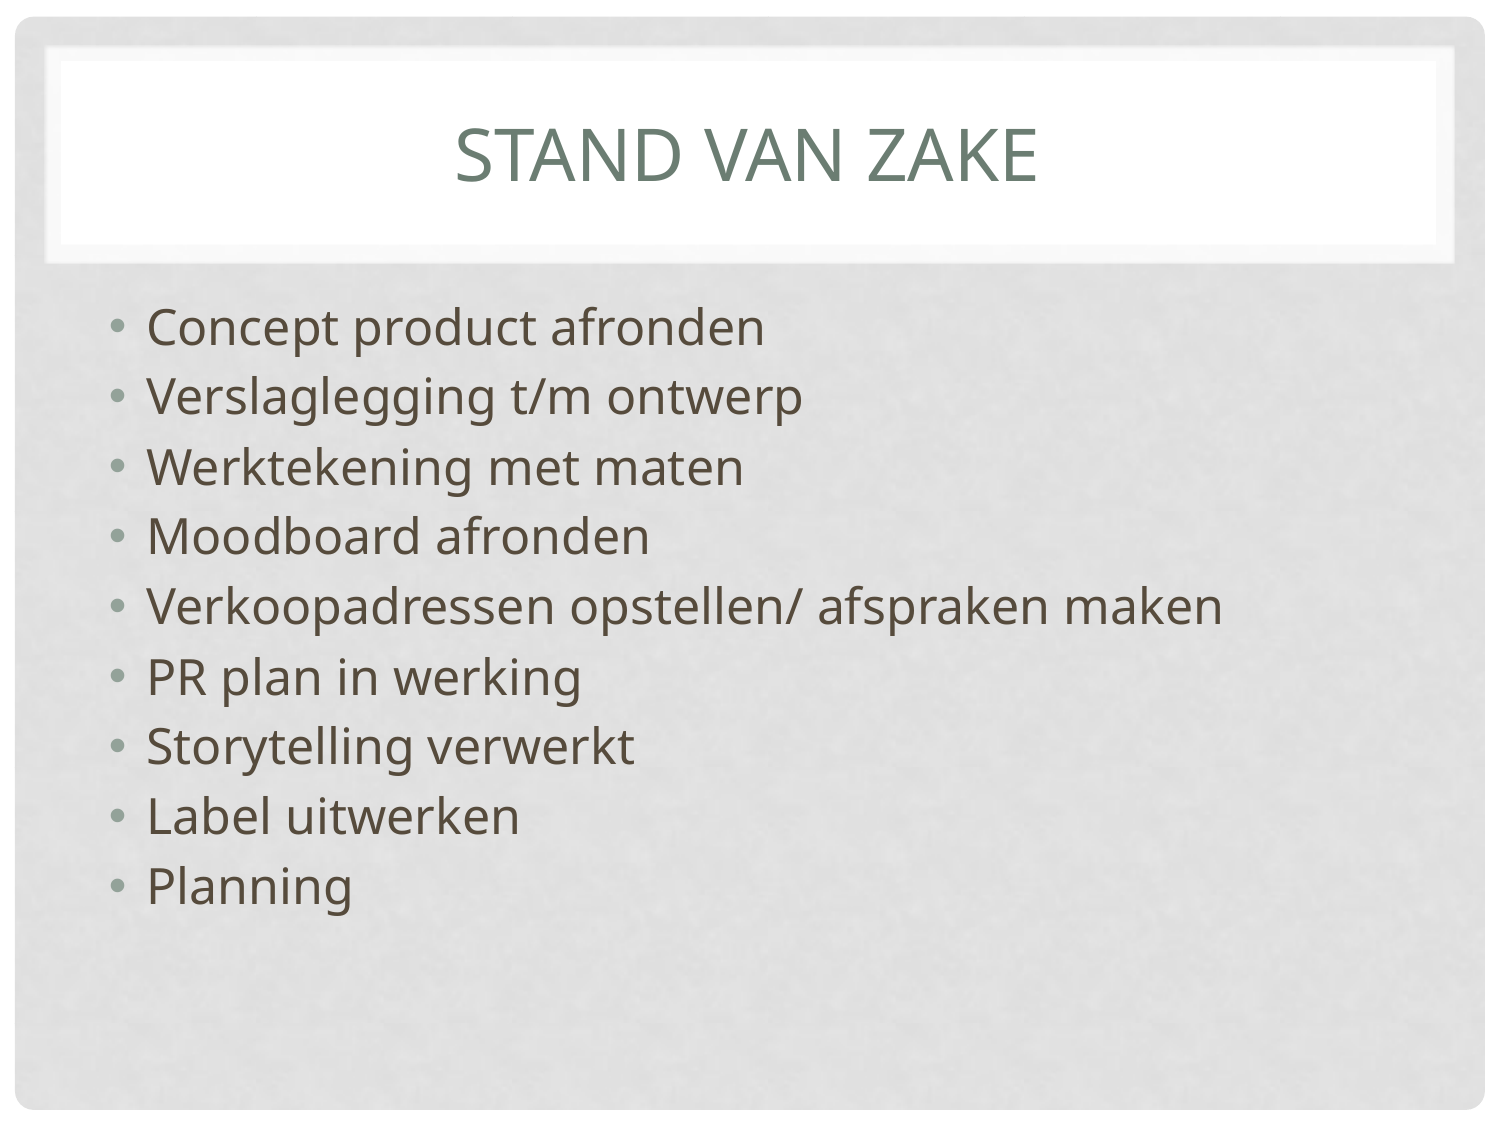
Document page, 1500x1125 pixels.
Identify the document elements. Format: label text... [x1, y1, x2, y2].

title Stand van Zake [69, 66, 1425, 238]
list Concept product afronden Verslaglegging t/m ontwerp Werktekening met maten Moodboard afronden Verkoopadressen opstellen/ afspraken maken PR plan in werking Storytelling verwerkt Label uitwerken Planning [75, 287, 1425, 1005]
